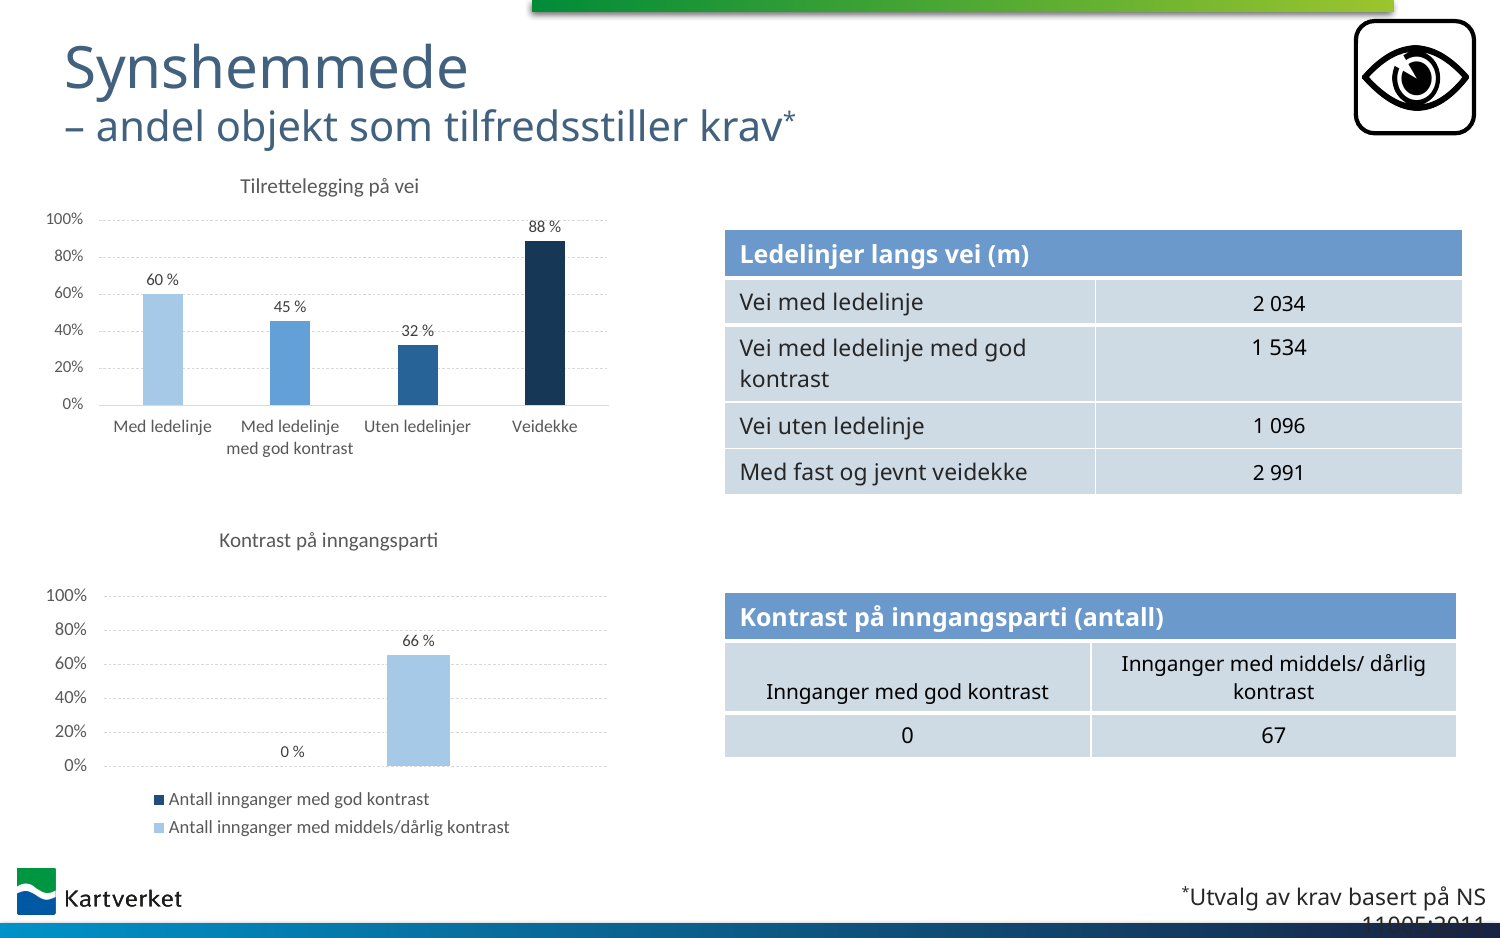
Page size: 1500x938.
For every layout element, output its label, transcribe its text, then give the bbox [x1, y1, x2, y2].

table_header Kontrast på inngangsparti (antall) [725, 593, 1456, 639]
table_cell Vei med ledelinje med god kontrast [725, 327, 1095, 401]
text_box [1355, 20, 1475, 134]
table_cell 0 [725, 715, 1090, 757]
text_box *Utvalg av krav basert på NS 11005:2011 [1068, 873, 1500, 938]
picture [41, 166, 619, 492]
table_cell 67 [1092, 715, 1456, 757]
table_cell Innganger med middels/ dårlig kontrast [1092, 643, 1456, 711]
table_cell 2 991 [1096, 449, 1462, 494]
table_cell 2 034 [1096, 280, 1462, 323]
table_header Ledelinjer langs vei (m) [725, 230, 1462, 276]
table_cell Vei uten ledelinje [725, 403, 1095, 448]
picture [41, 520, 617, 846]
table_cell 1 534 [1096, 327, 1462, 401]
table_cell Vei med ledelinje [725, 280, 1095, 323]
table_cell Med fast og jevnt veidekke [725, 449, 1095, 494]
table_cell Innganger med god kontrast [725, 643, 1090, 711]
text_box Synshemmede – andel objekt som tilfredsstiller krav* [49, 24, 1431, 158]
table_cell 1 096 [1096, 403, 1462, 448]
